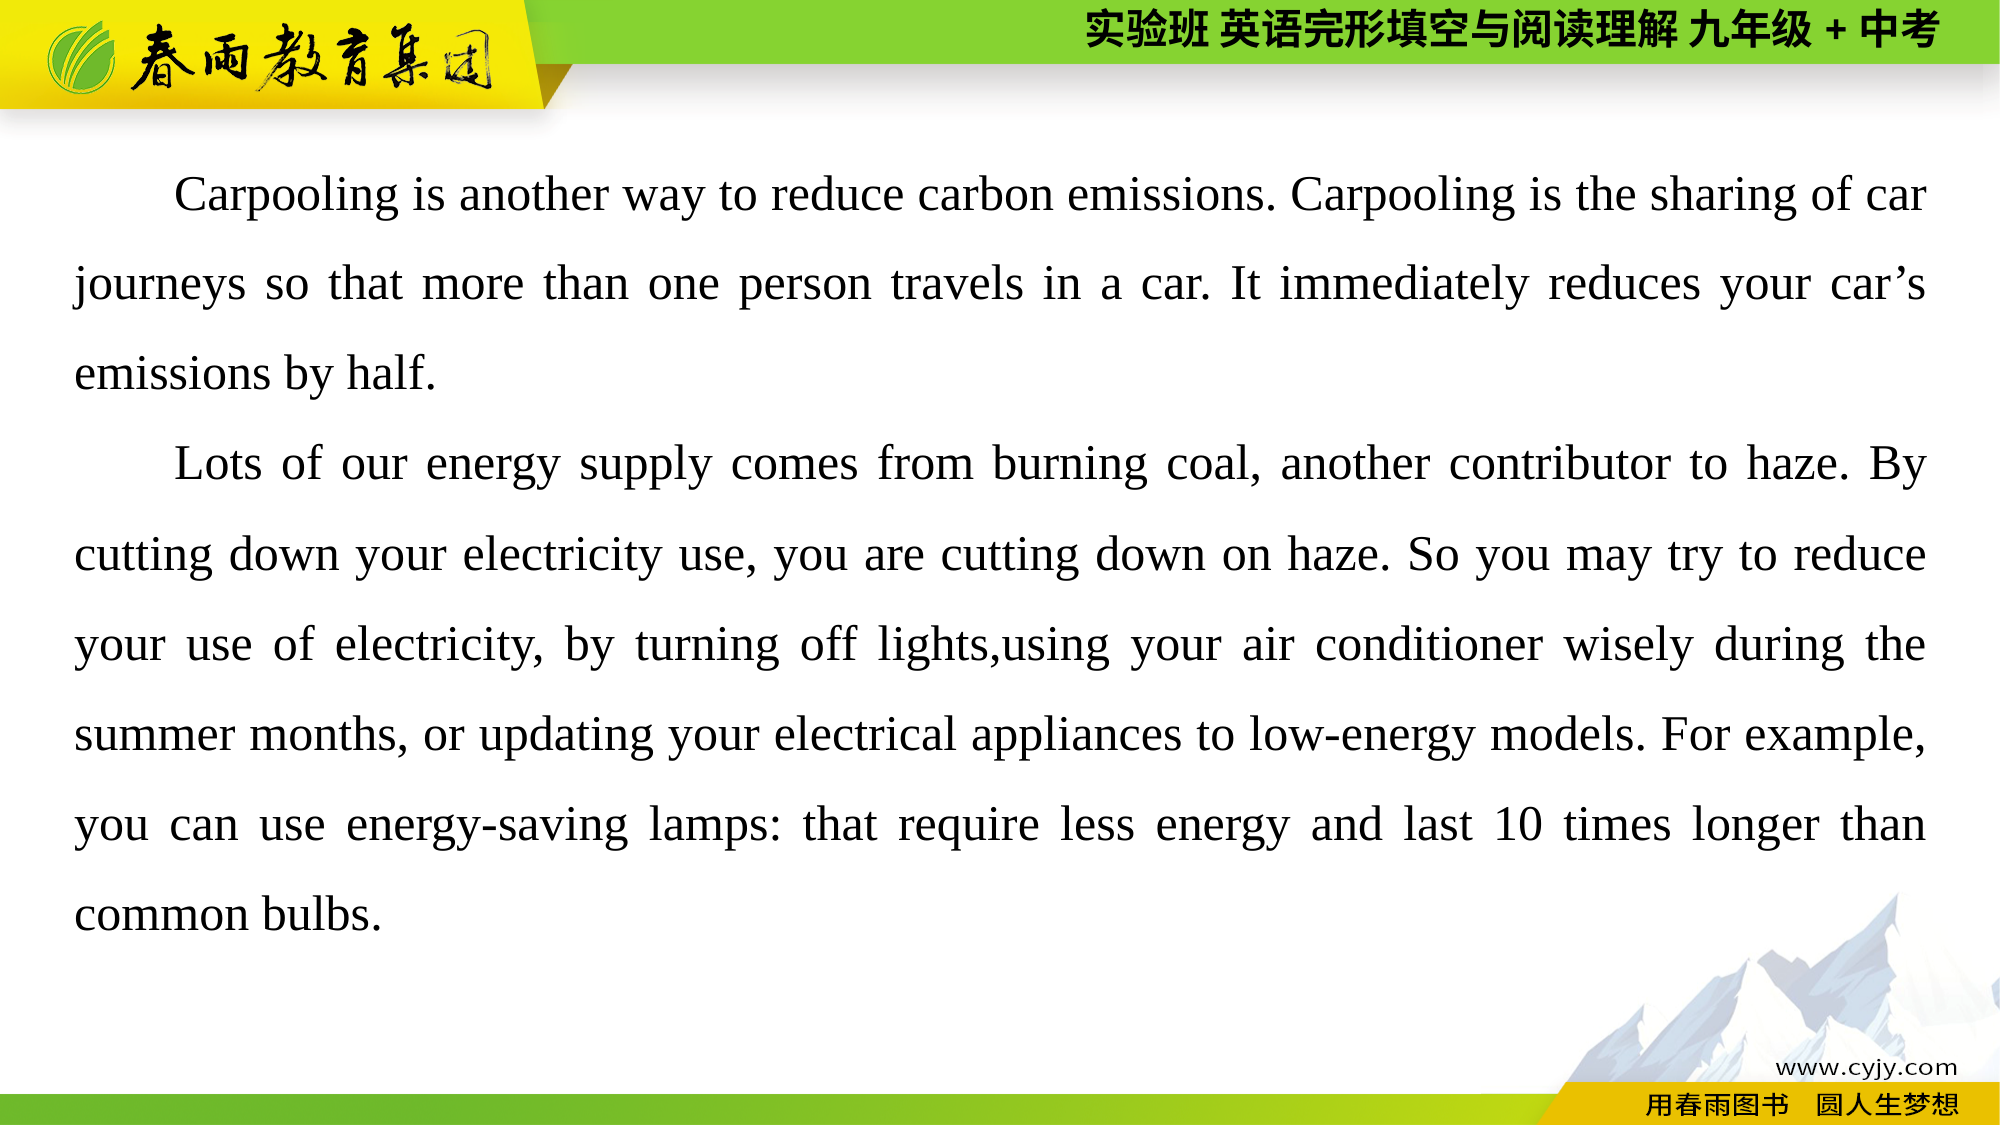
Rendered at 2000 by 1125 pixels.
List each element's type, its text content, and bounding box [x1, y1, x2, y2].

picture [0, 0, 2000, 1125]
list Carpooling is another way to reduce carbon emissions. Carpooling is the sharing of car journeys so that more than one person travels in a car. It immediately reduces your car’s emissions by half. Lots of our energy supply comes from burning coal, another contributor to haze. By cutting down your electricity use, you are cutting down on haze. So you may try to reduce your use of electricity, by turning off lights,using your air conditioner wisely during the summer months, or updating your electrical appliances to low-energy models. For example, you can use energy-saving lamps: that require less energy and last 10 times longer than common bulbs. [59, 122, 1944, 956]
